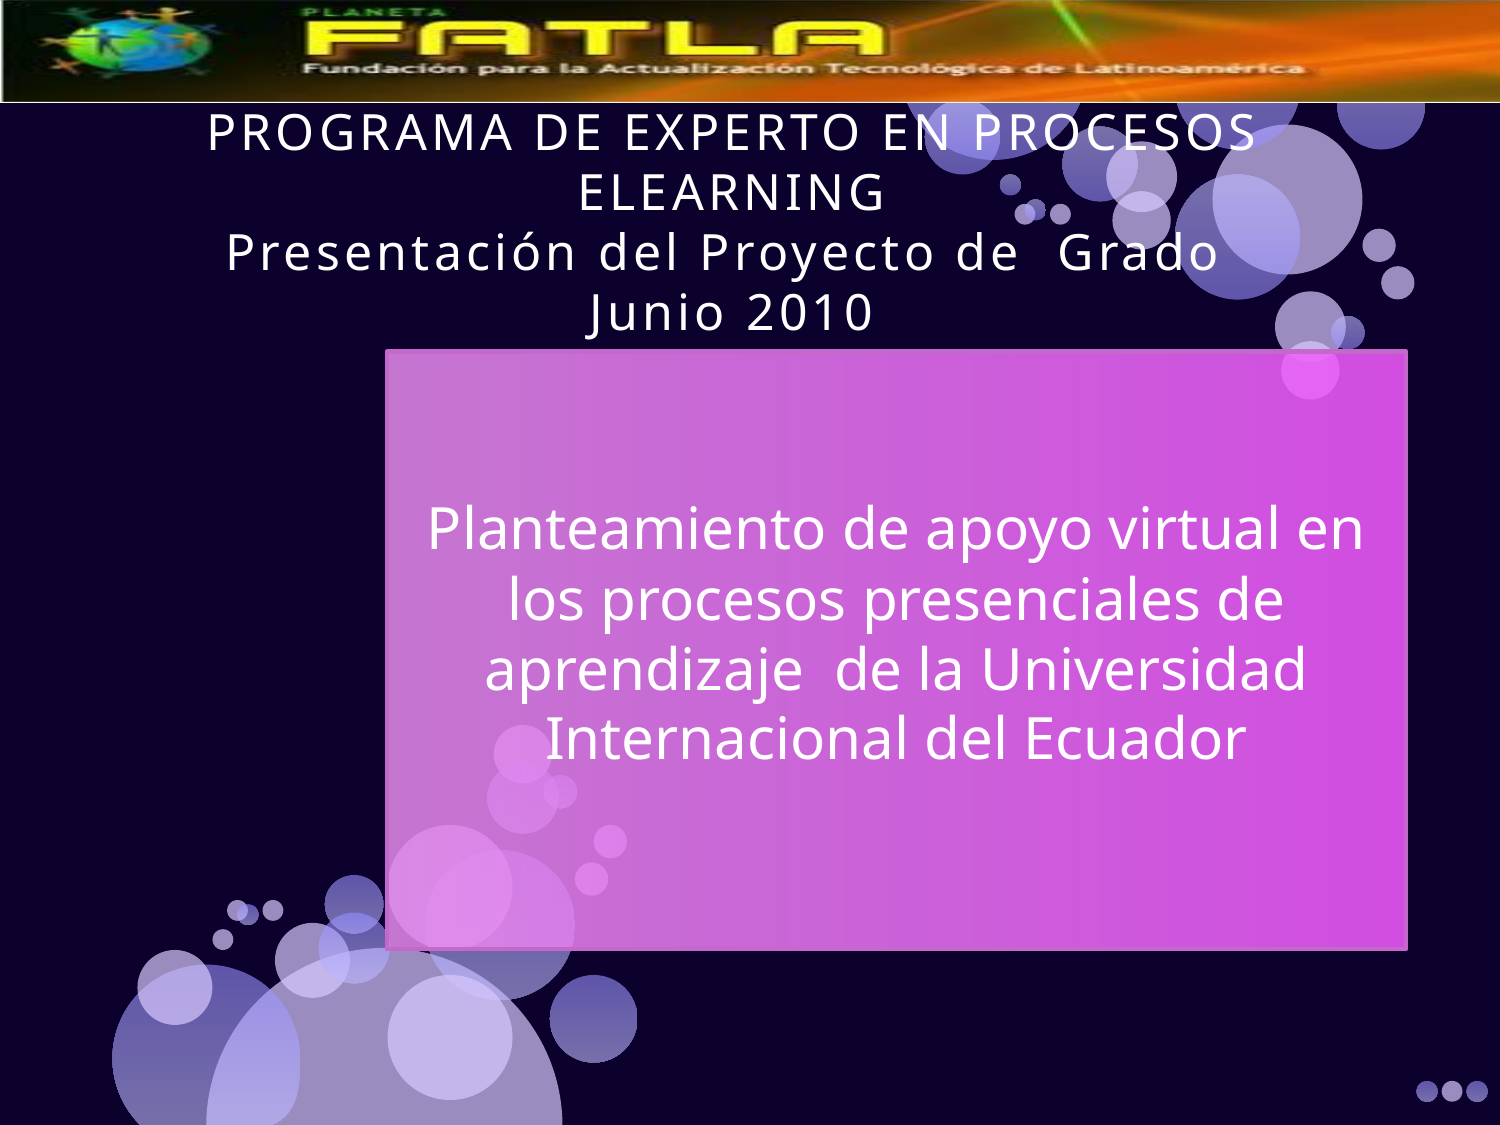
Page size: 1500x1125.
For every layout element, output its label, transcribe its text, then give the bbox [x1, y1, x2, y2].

picture [0, 0, 1500, 104]
subtitle Planteamiento de apoyo virtual en los procesos presenciales de aprendizaje de la Universidad Internacional del Ecuador [385, 349, 1408, 951]
title PROGRAMA DE EXPERTO EN PROCESOS ELEARNING Presentación del Proyecto de Grado Junio 2010 [152, 117, 1315, 280]
